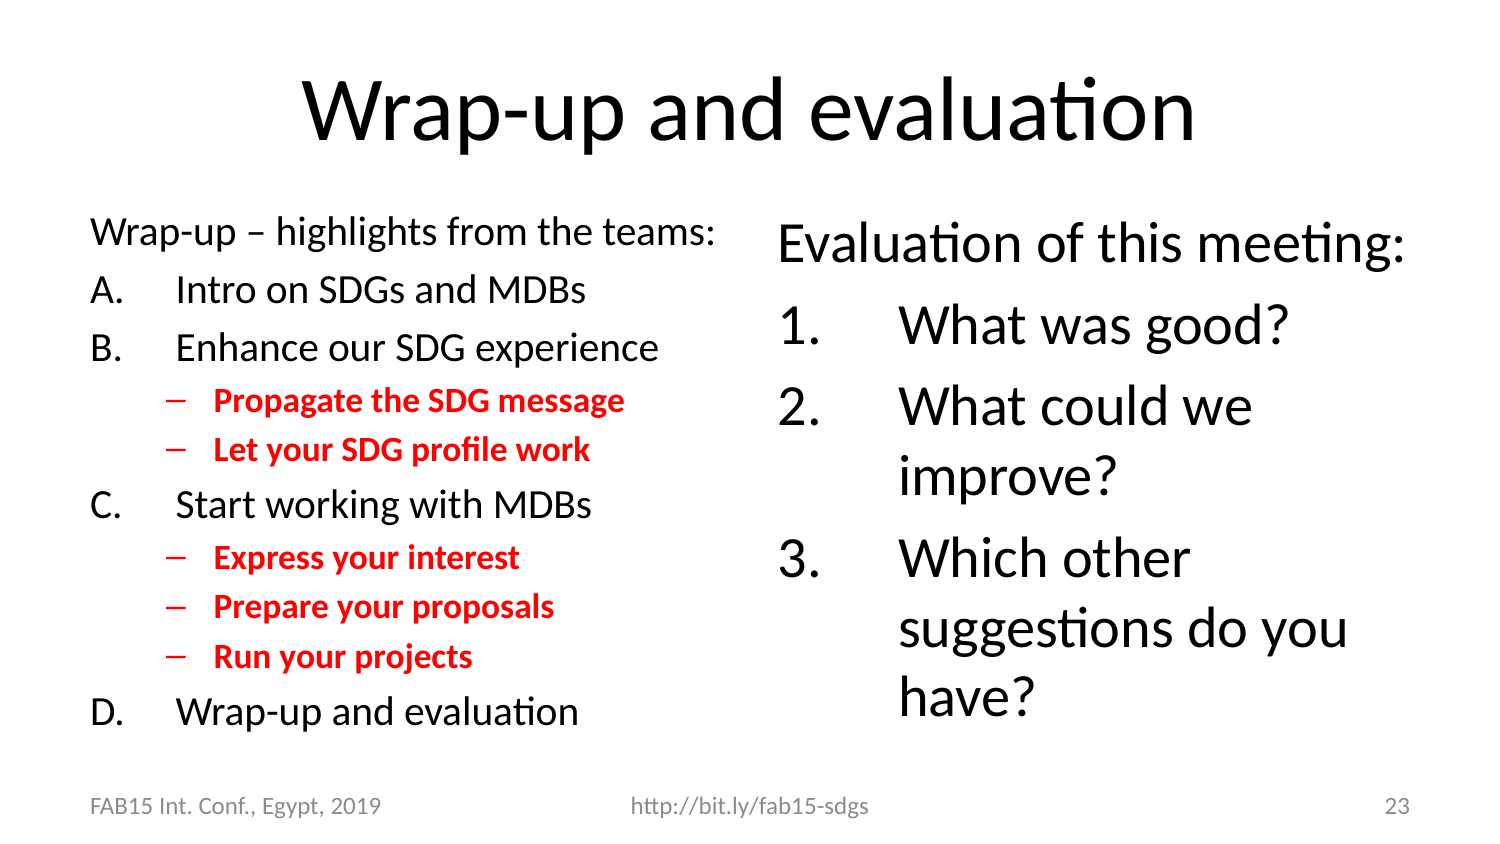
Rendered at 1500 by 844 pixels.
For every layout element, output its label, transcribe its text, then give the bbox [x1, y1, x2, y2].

slide_number 23 [1074, 782, 1425, 827]
list Wrap-up – highlights from the teams: Intro on SDGs and MDBs Enhance our SDG experience Propagate the SDG message Let your SDG profile work Start working with MDBs Express your interest Prepare your proposals Run your projects Wrap-up and evaluation [75, 196, 738, 754]
title Wrap-up and evaluation [75, 33, 1425, 175]
footer http://bit.ly/fab15-sdgs [512, 782, 988, 827]
list Evaluation of this meeting: What was good? What could we improve? Which other suggestions do you have? [762, 196, 1425, 754]
slide_number FAB15 Int. Conf., Egypt, 2019 [75, 782, 425, 827]
